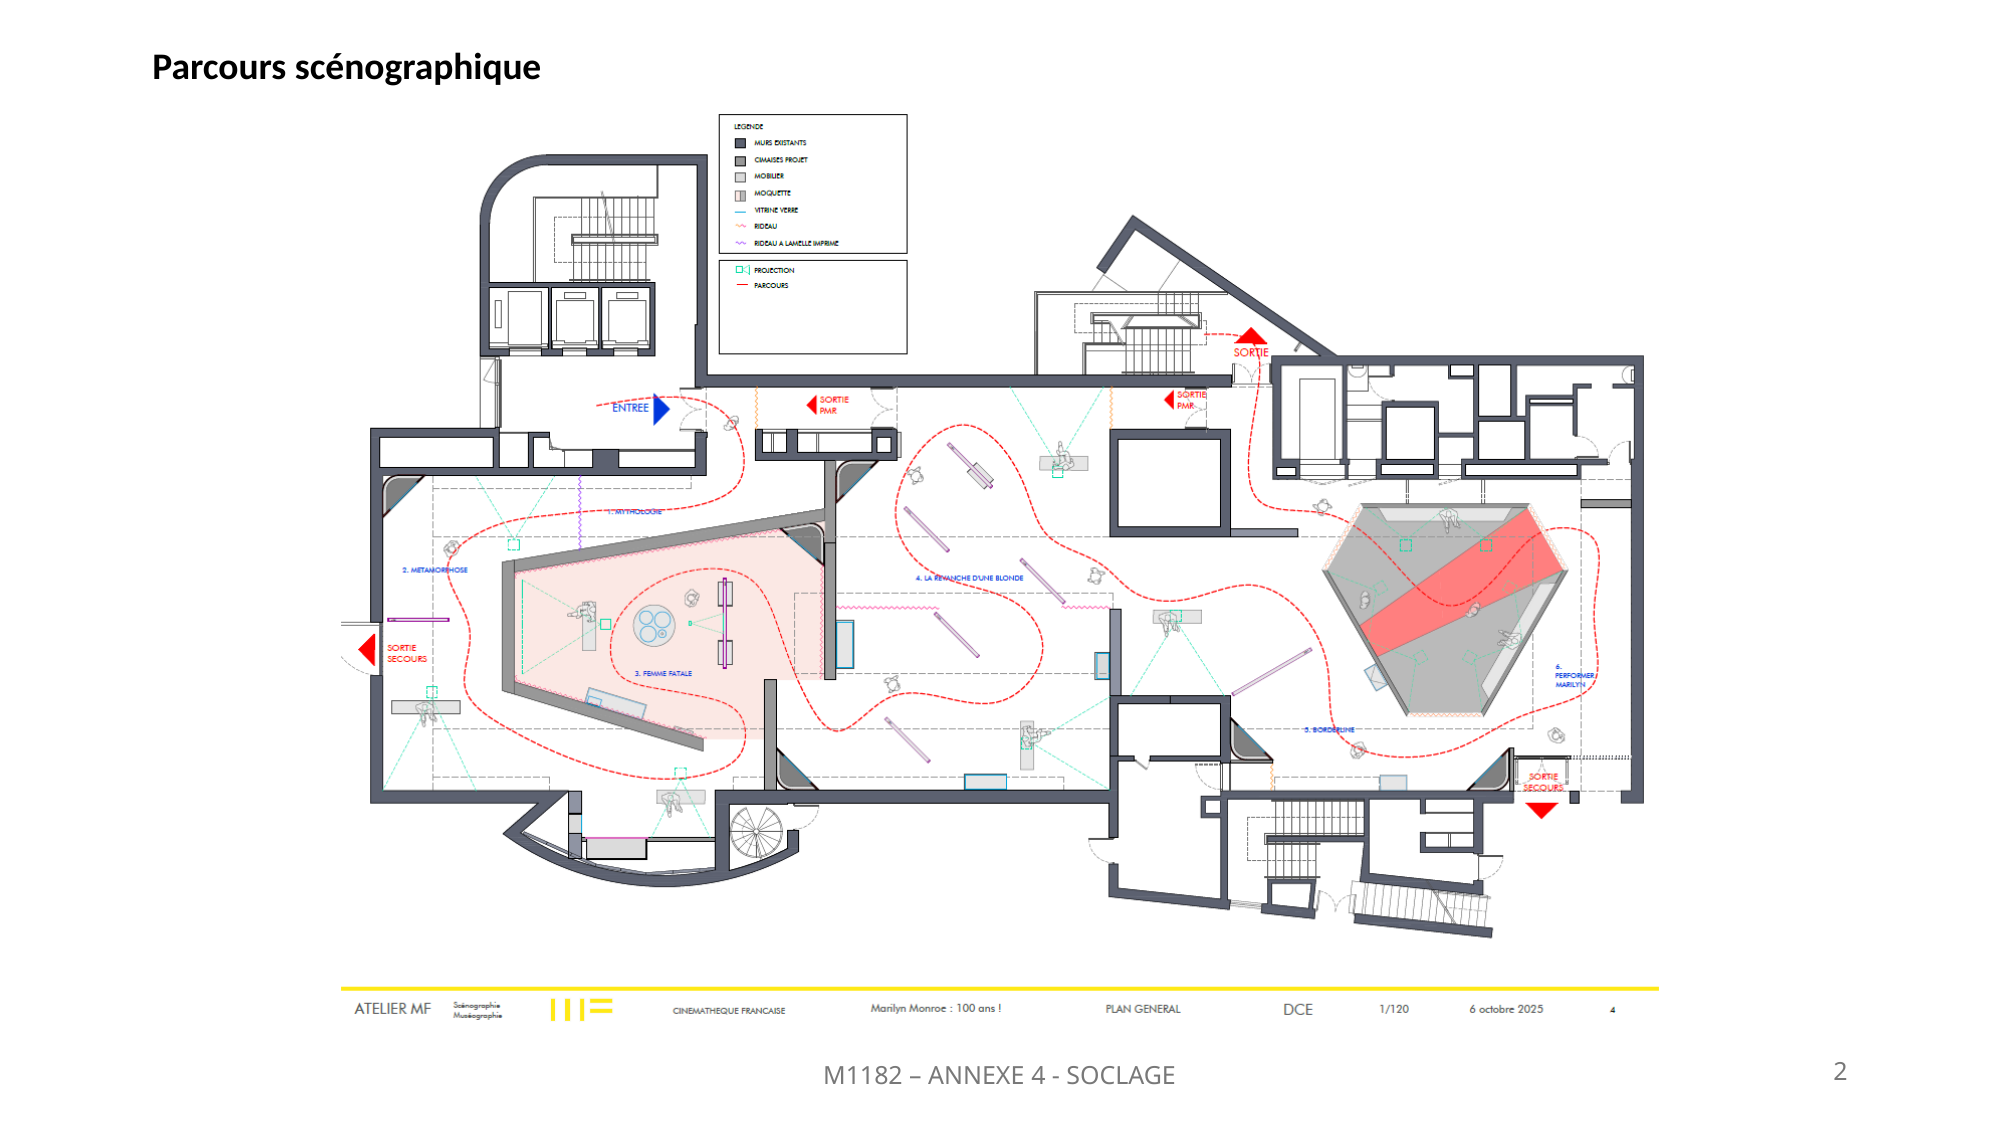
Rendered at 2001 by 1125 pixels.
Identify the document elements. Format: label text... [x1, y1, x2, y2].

footer M1182 – ANNEXE 4 - SOCLAGE [662, 1044, 1338, 1105]
slide_number 2 [1412, 1042, 1863, 1103]
title Parcours scénographique [137, 20, 1863, 114]
picture [329, 92, 1671, 1040]
